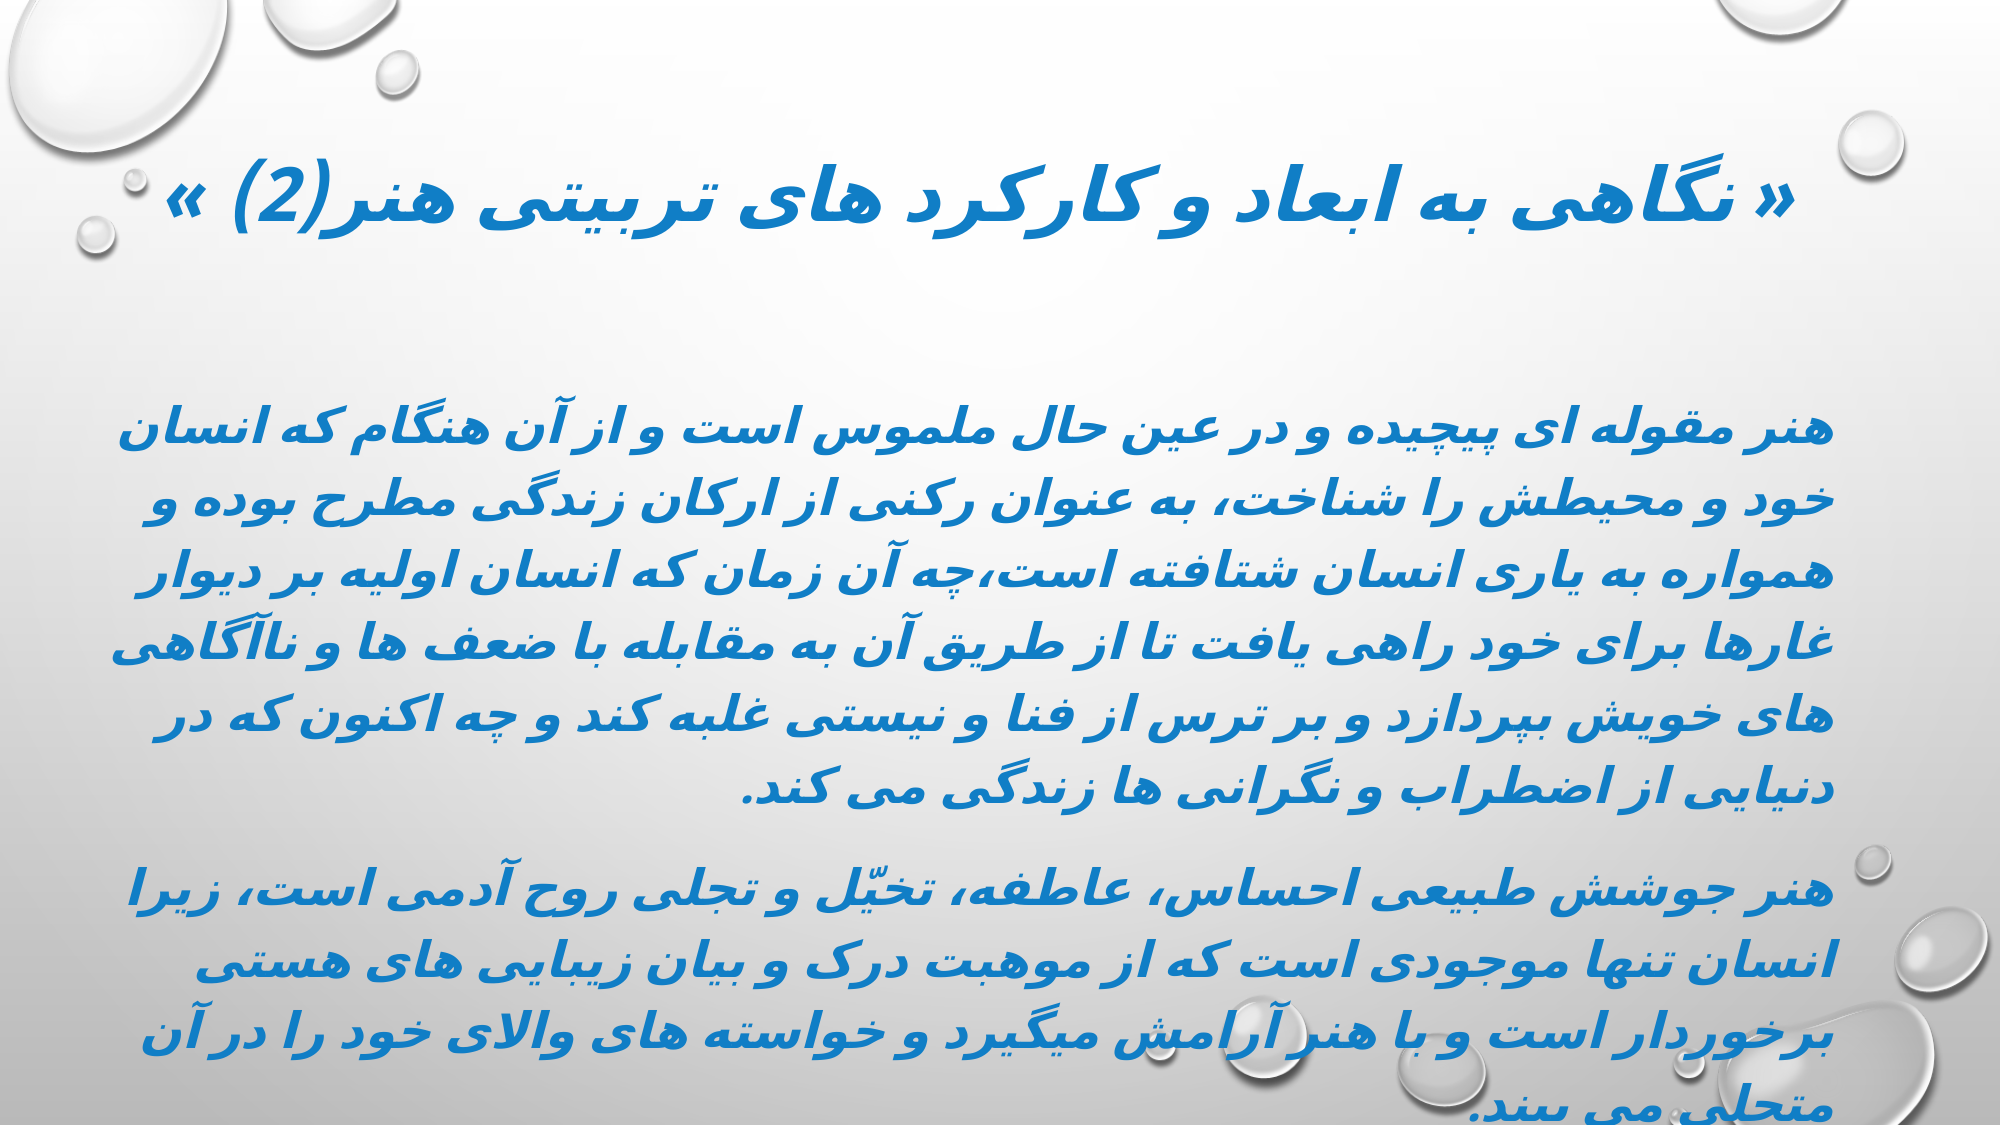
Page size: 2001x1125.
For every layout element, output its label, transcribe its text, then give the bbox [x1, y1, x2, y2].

picture [0, 0, 2000, 1125]
list هنر مقوله ای پیچیده و در عین حال ملموس است و از آن هنگام که انسان خود و محیطش را شناخت، به عنوان رکنی از ارکان زندگی مطرح بوده و همواره به یاری انسان شتافته است،چه آن زمان که انسان اولیه بر دیوار غارها برای خود راهی یافت تا از طریق آن به مقابله با ضعف ها و ناآگاهی های خویش بپردازد و بر ترس از فنا و نیستی غلبه کند و چه اکنون که در دنیایی از اضطراب و نگرانی ها زندگی می کند. هنر جوشش طبیعی احساس، عاطفه، تخیّل و تجلی روح آدمی است، زیرا انسان تنها موجودی است که از موهبت درک و بیان زیبایی های هستی برخوردار است و با هنر آرامش میگیرد و خواسته های والای خود را در آن متجلی می بیند. [60, 284, 1851, 1019]
title « نگاهی به ابعاد و کارکرد های تربیتی هنر(2) » [149, 101, 1851, 284]
